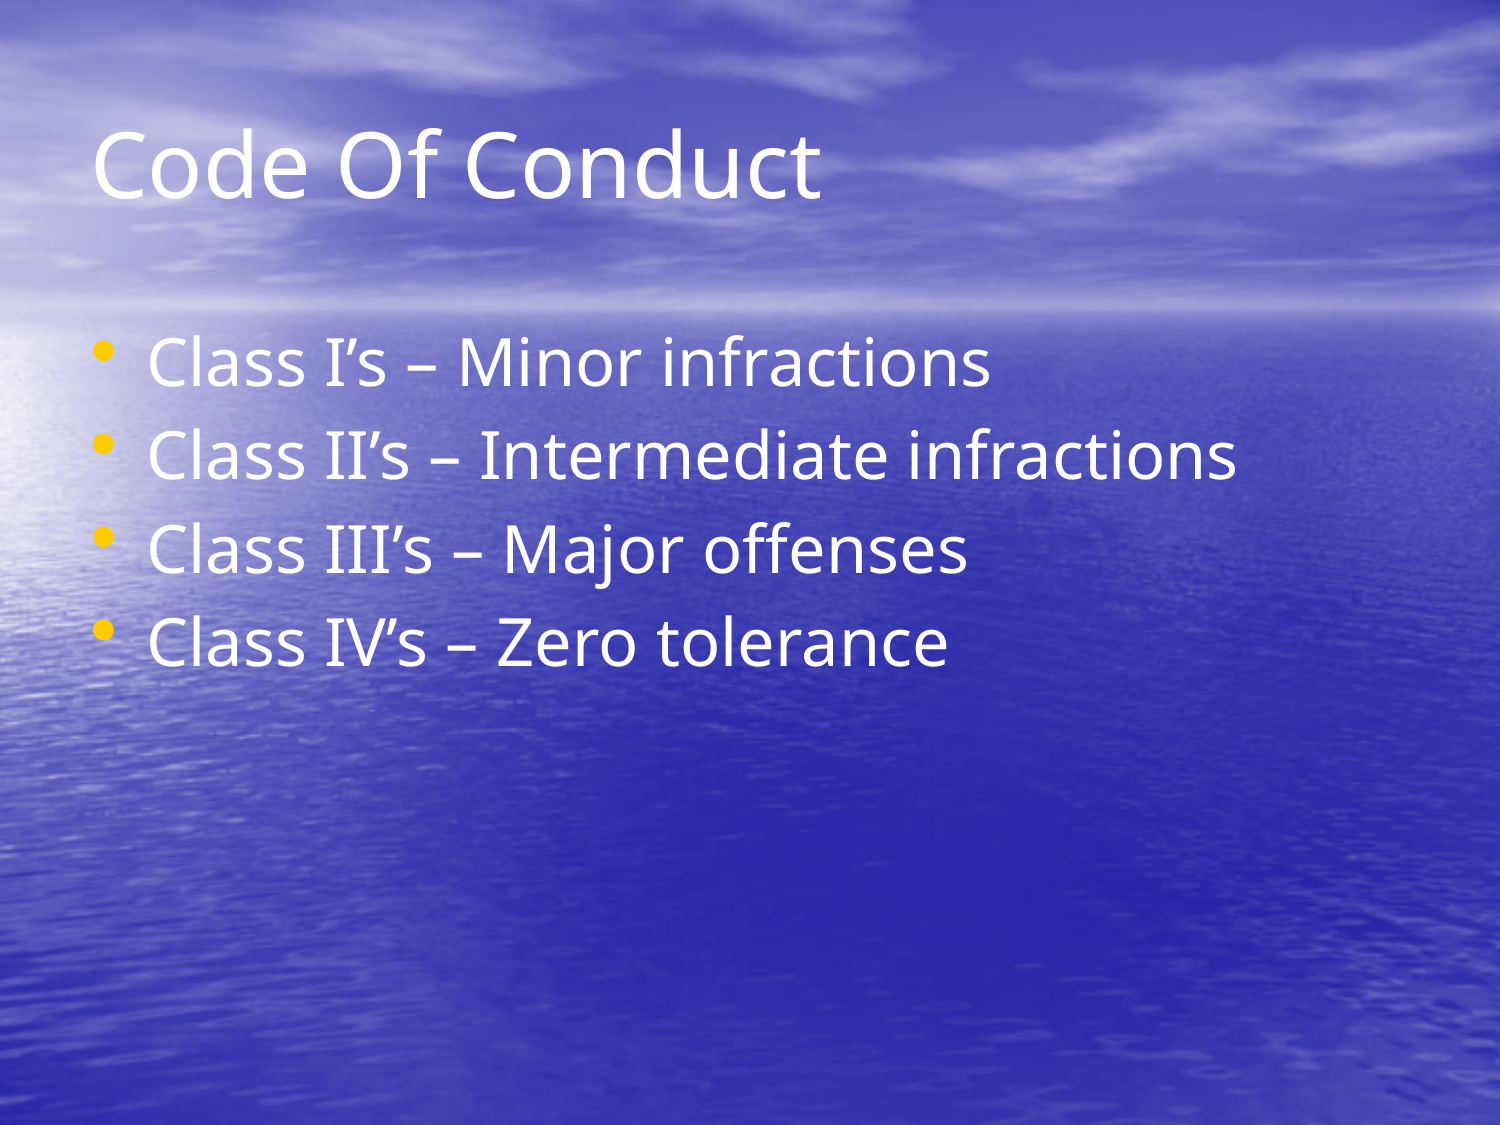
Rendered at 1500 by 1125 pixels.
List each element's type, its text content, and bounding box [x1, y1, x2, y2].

list Class I’s – Minor infractions Class II’s – Intermediate infractions Class III’s – Major offenses Class IV’s – Zero tolerance [74, 312, 1426, 988]
title Code Of Conduct [74, 47, 1426, 276]
